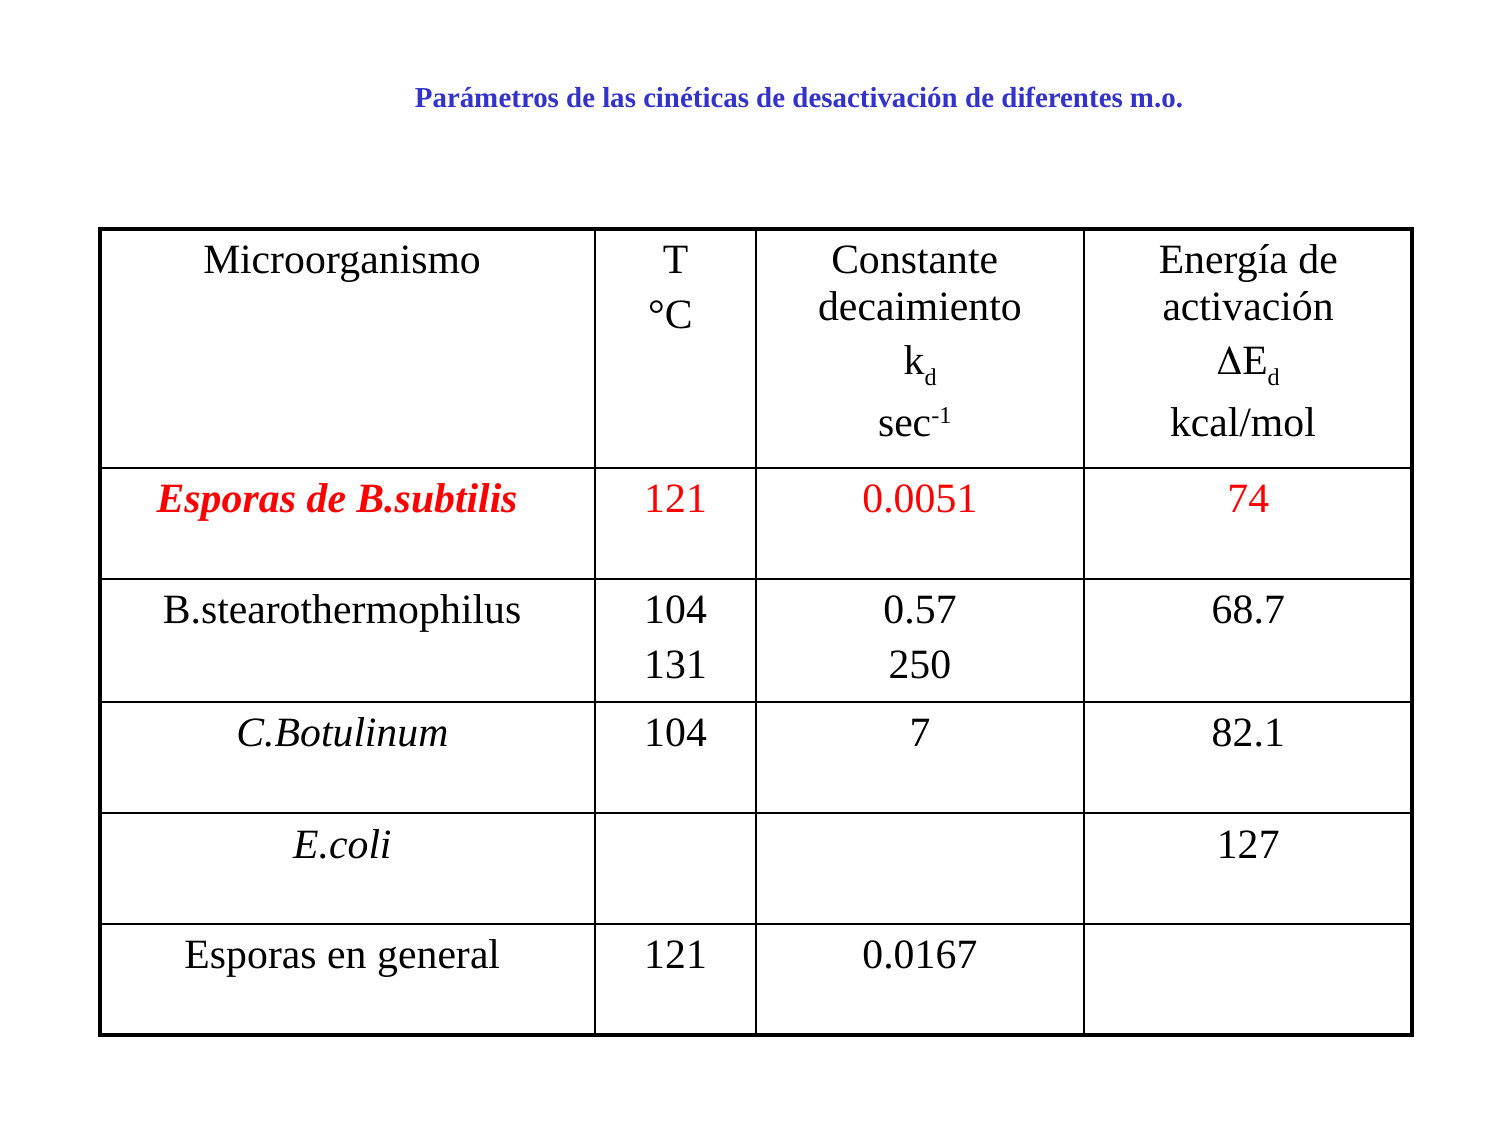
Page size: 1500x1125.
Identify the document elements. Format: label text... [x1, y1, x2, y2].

table_header Microorganismo [102, 231, 594, 467]
table_cell B.stearothermophilus [102, 580, 594, 701]
table_header Energía de activación DEd kcal/mol [1085, 231, 1410, 467]
table_cell 0.57 250 [757, 580, 1083, 701]
table_cell 0.0167 [757, 925, 1083, 1033]
table_cell [1085, 925, 1410, 1033]
table_cell 74 [1085, 469, 1410, 578]
table_cell 121 [596, 469, 755, 578]
table_cell 68.7 [1085, 580, 1410, 701]
table_cell E.coli [102, 814, 594, 923]
table_cell C.Botulinum [102, 703, 594, 812]
table_cell [596, 814, 755, 923]
table_cell 0.0051 [757, 469, 1083, 578]
table_cell 104 [596, 703, 755, 812]
table_cell 7 [757, 703, 1083, 812]
table_cell 127 [1085, 814, 1410, 923]
text_box Parámetros de las cinéticas de desactivación de diferentes m.o. [49, 37, 1500, 155]
table_header T °C [596, 231, 755, 467]
table_cell Esporas de B.subtilis [102, 469, 594, 578]
table_cell 104 131 [596, 580, 755, 701]
table_cell Esporas en general [102, 925, 594, 1033]
table_header Constante decaimiento kd sec-1 [757, 231, 1083, 467]
table_cell [757, 814, 1083, 923]
table_cell 121 [596, 925, 755, 1033]
table_cell 82.1 [1085, 703, 1410, 812]
